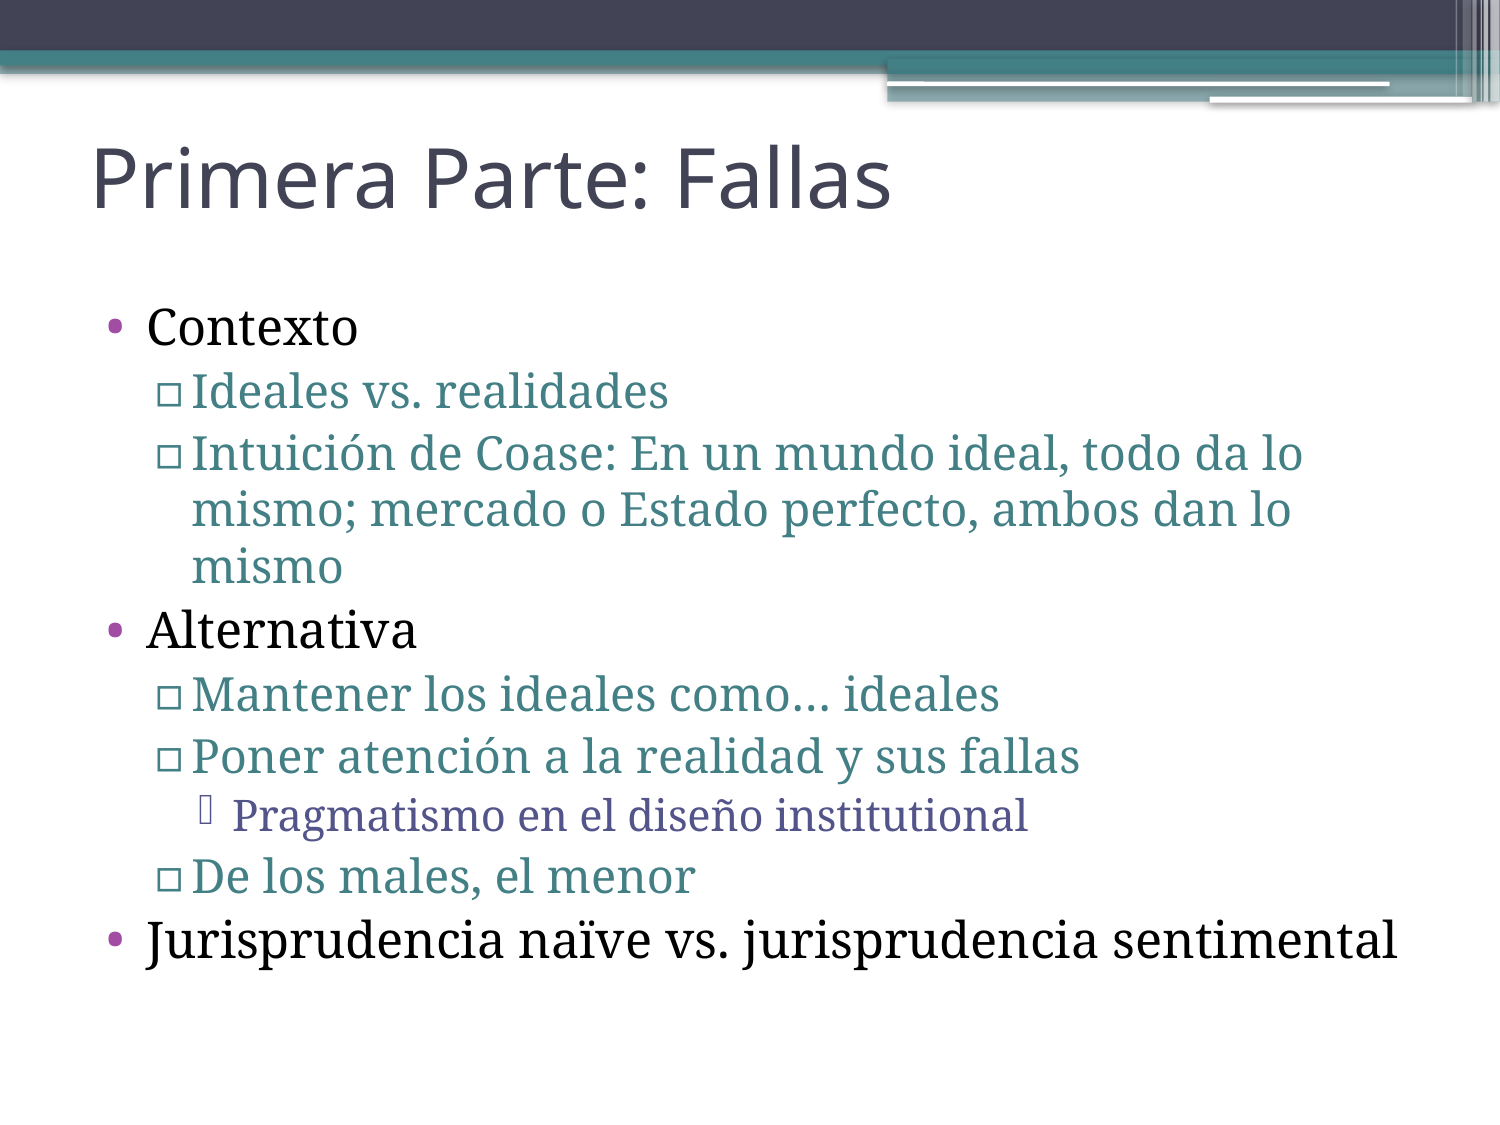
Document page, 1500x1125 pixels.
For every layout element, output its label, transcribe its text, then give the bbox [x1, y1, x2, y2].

list Contexto Ideales vs. realidades Intuición de Coase: En un mundo ideal, todo da lo mismo; mercado o Estado perfecto, ambos dan lo mismo Alternativa Mantener los ideales como… ideales Poner atención a la realidad y sus fallas Pragmatismo en el diseño institutional De los males, el menor Jurisprudencia naïve vs. jurisprudencia sentimental [75, 287, 1425, 1004]
title Primera Parte: Fallas [75, 87, 1425, 263]
